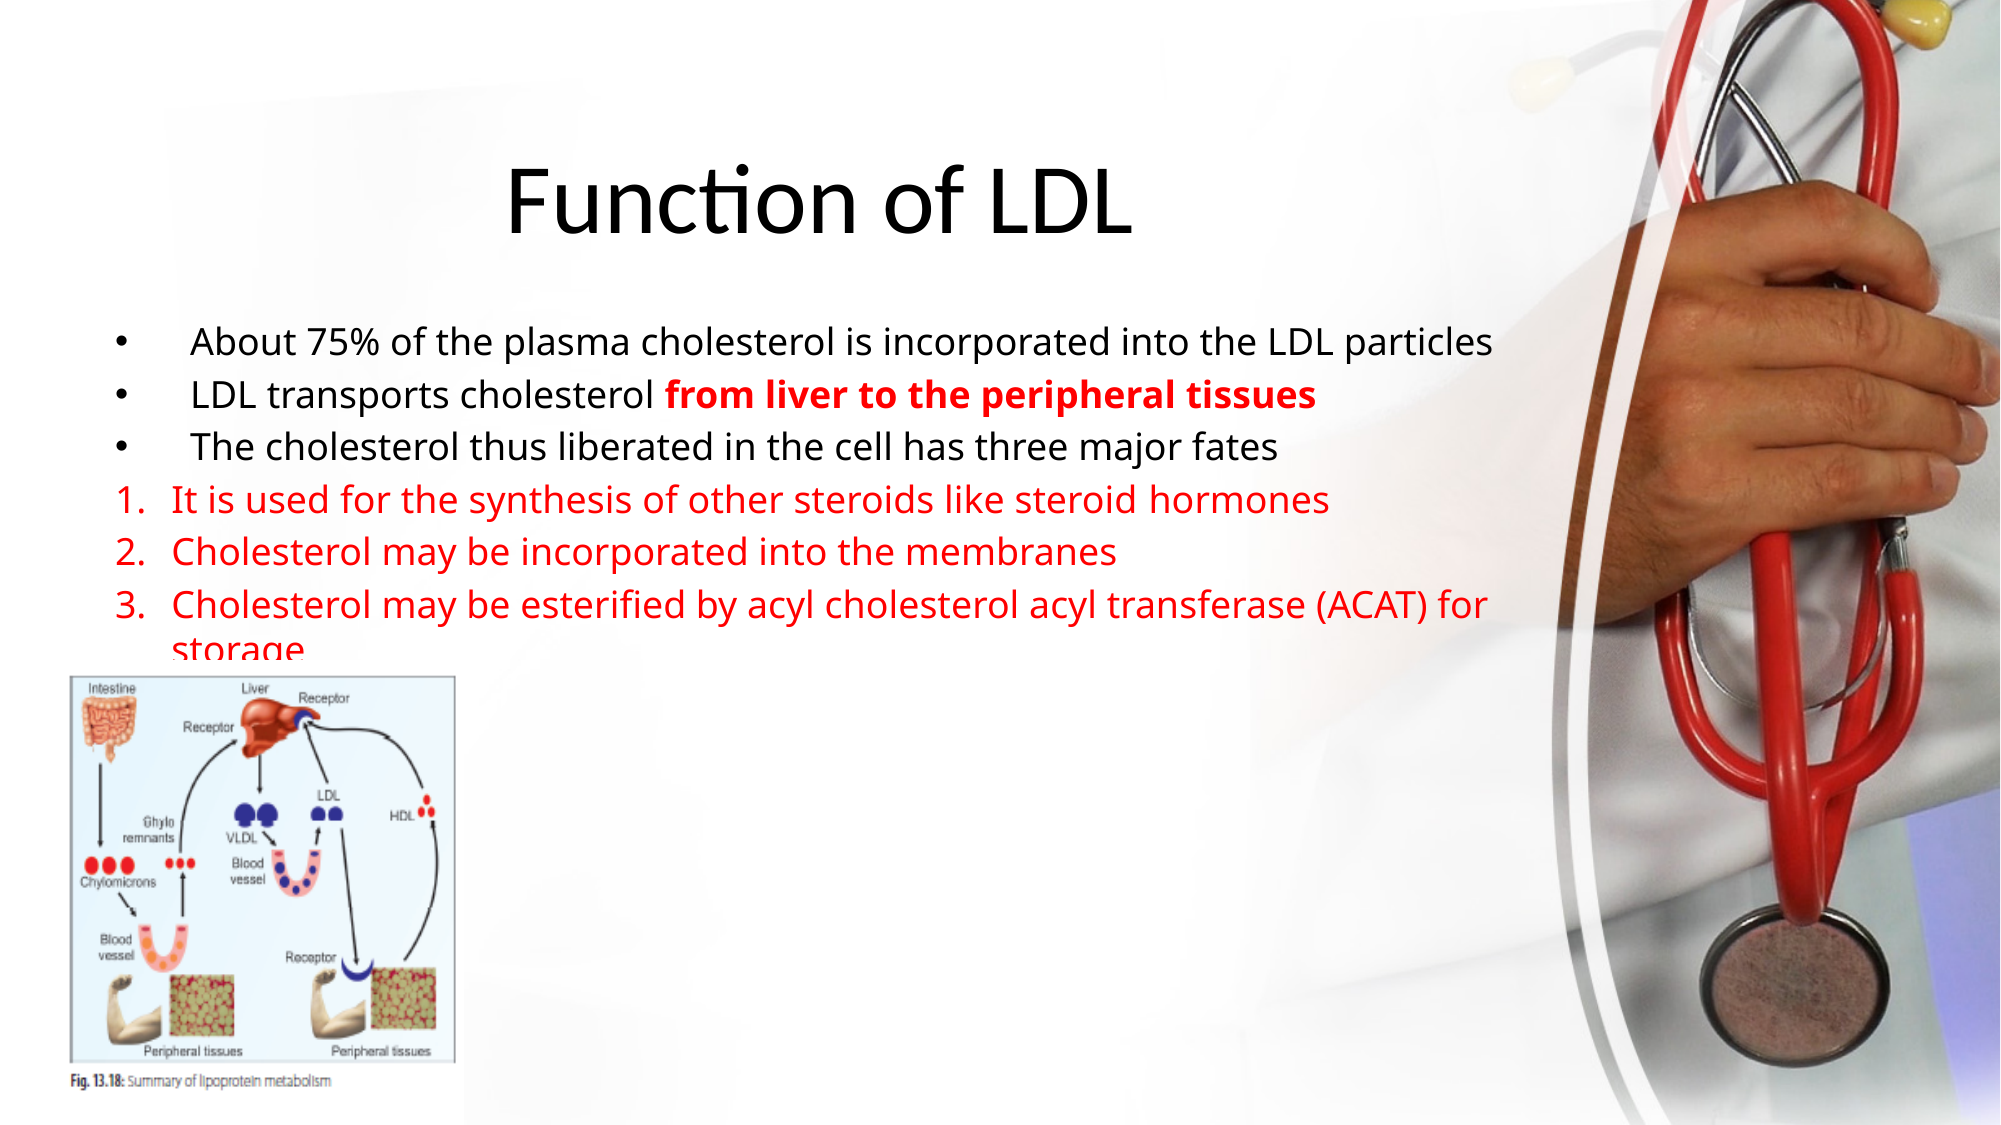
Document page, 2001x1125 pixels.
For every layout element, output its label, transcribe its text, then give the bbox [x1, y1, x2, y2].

picture [0, 0, 2001, 1125]
list About 75% of the plasma cholesterol is incorporated into the LDL particles LDL transports cholesterol from liver to the peripheral tissues The cholesterol thus liberated in the cell has three major fates It is used for the synthesis of other steroids like steroid hormones Cholesterol may be incorporated into the membranes Cholesterol may be esterified by acyl cholesterol acyl transferase (ACAT) for storage [100, 310, 1537, 1043]
title Function of LDL [99, 110, 1540, 278]
